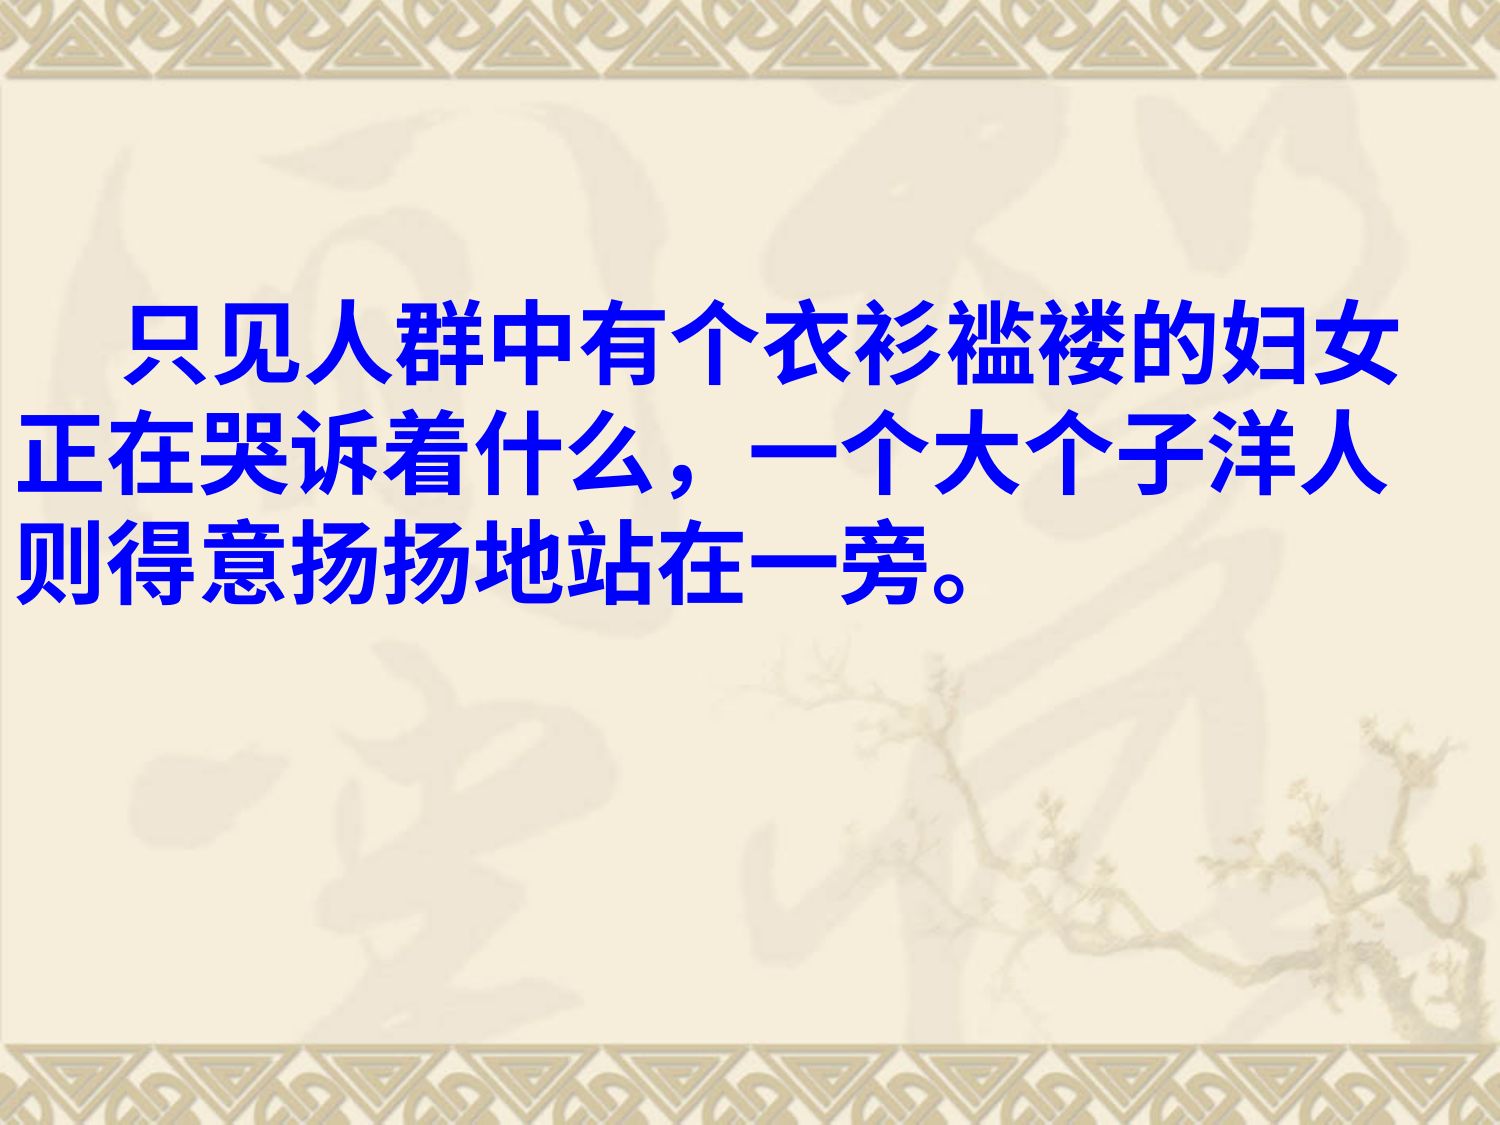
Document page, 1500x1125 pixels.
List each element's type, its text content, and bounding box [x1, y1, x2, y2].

text_box 只见人群中有个衣衫褴褛的妇女正在哭诉着什么，一个大个子洋人则得意扬扬地站在一旁。 [0, 278, 1463, 624]
picture [0, 0, 1500, 1125]
